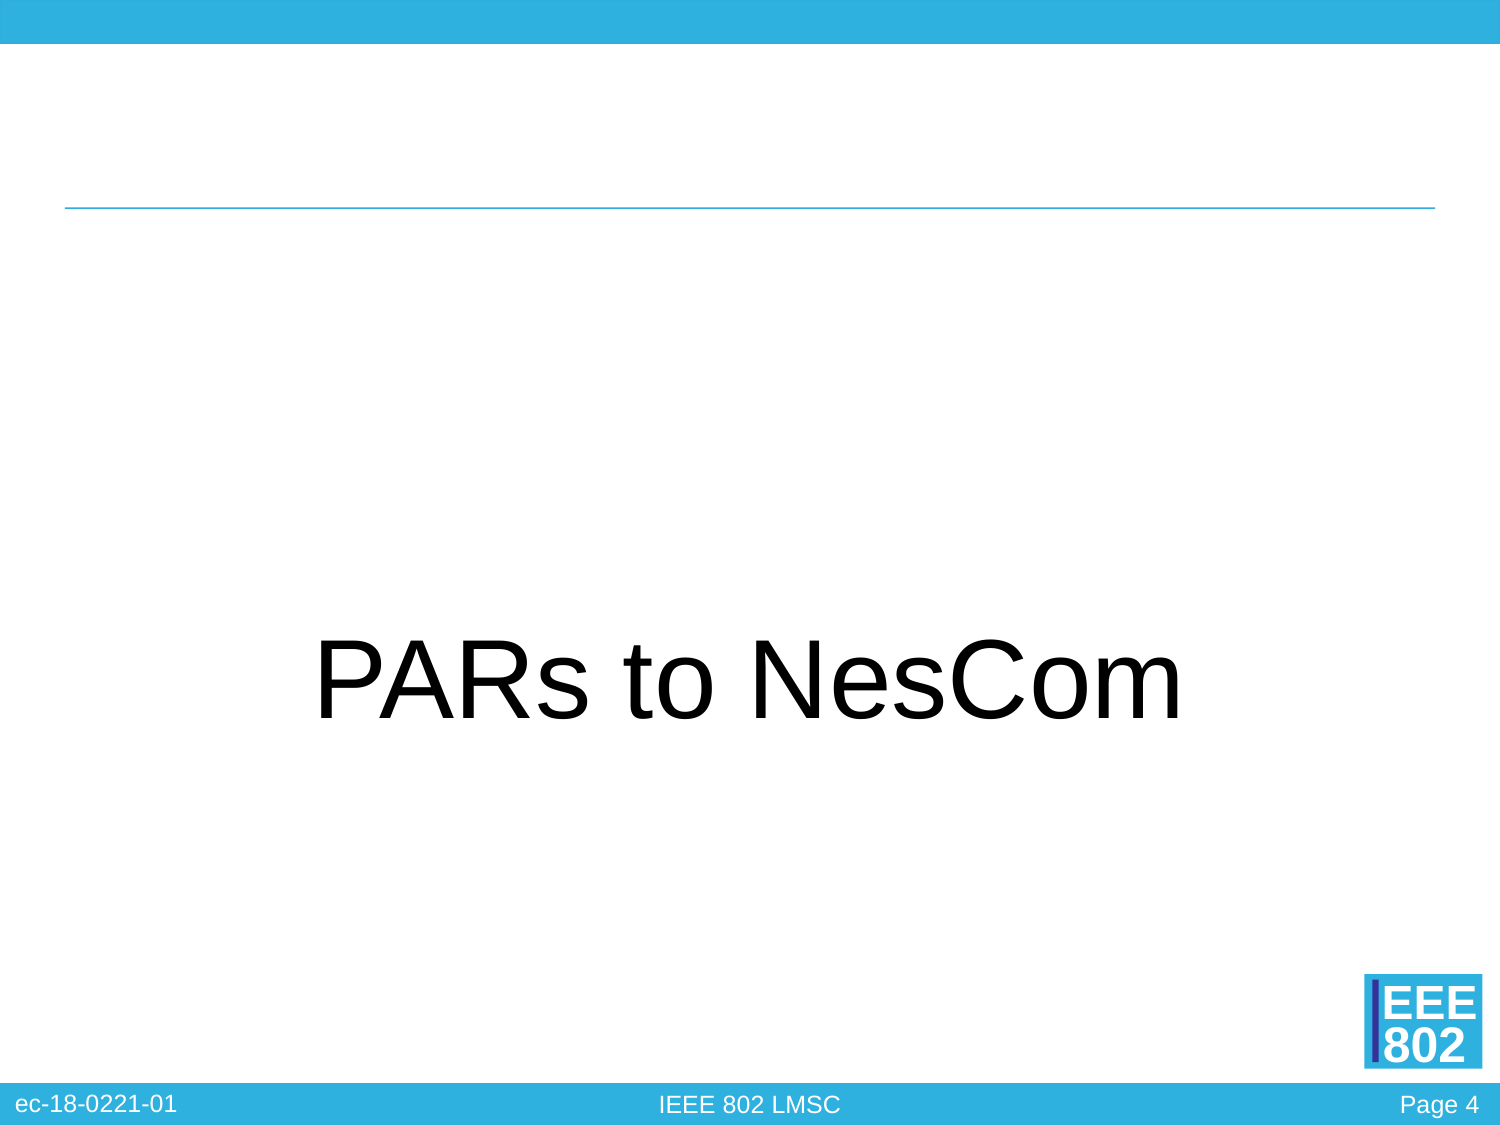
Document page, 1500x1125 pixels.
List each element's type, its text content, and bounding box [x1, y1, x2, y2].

title PARs to NesCom [102, 280, 1397, 749]
